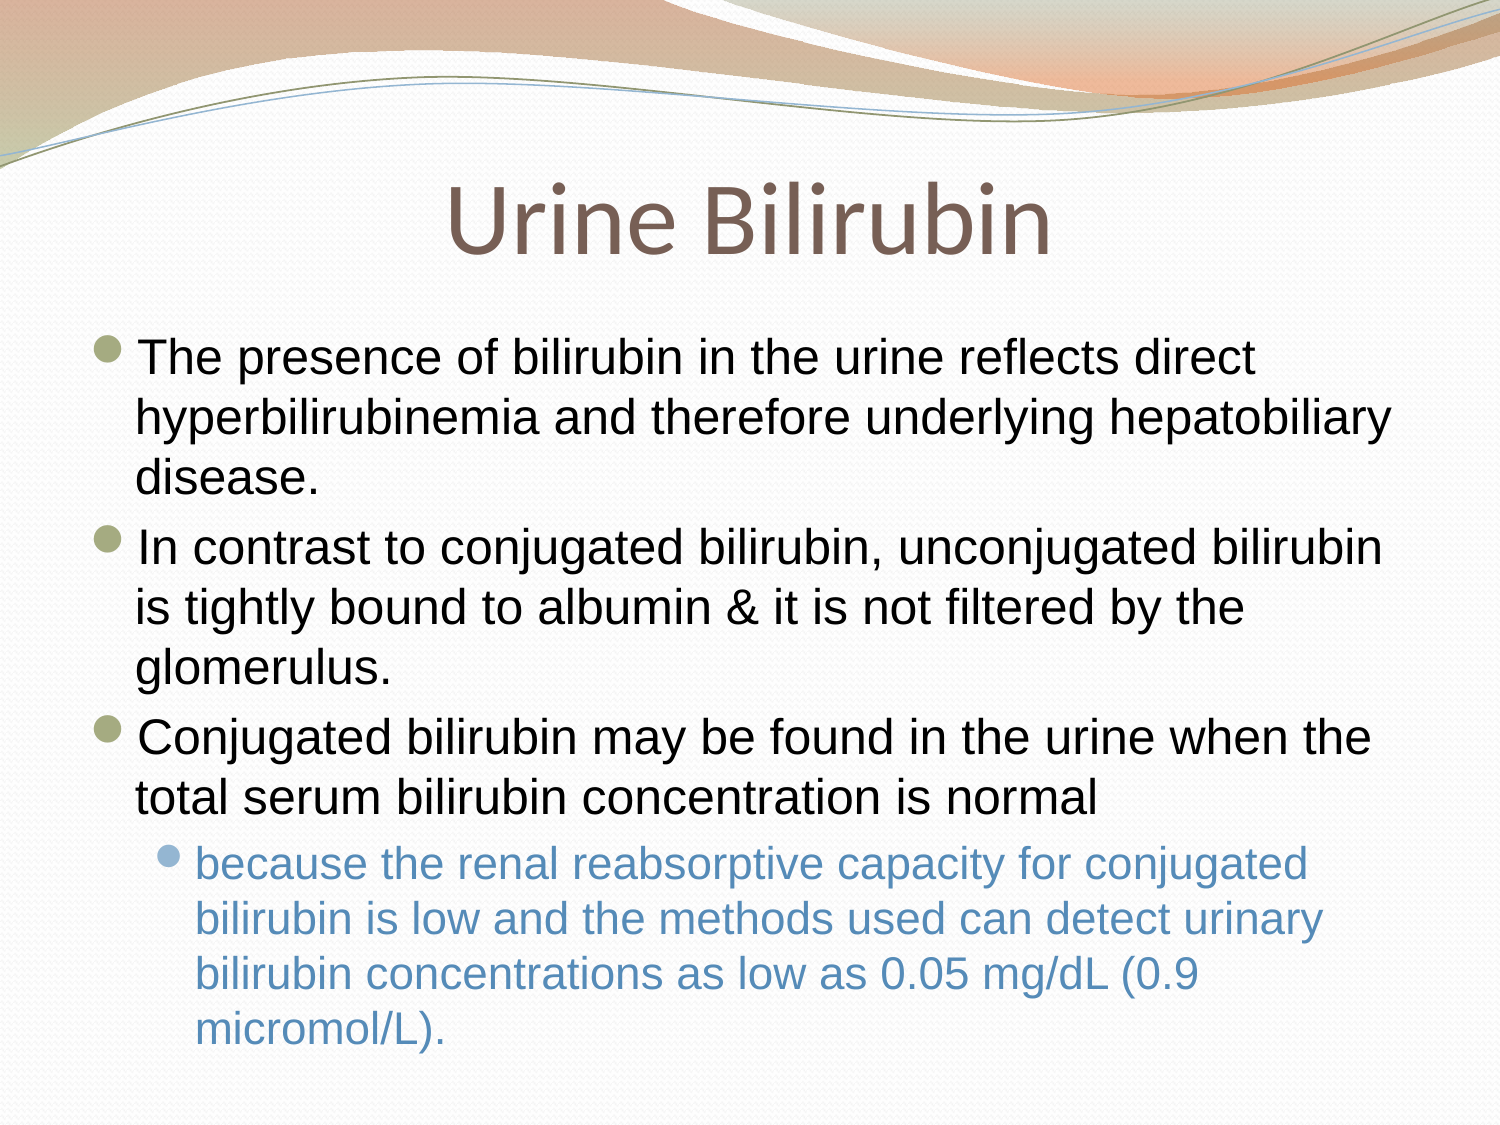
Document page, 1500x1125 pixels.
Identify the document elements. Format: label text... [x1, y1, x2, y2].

list The presence of bilirubin in the urine reflects direct hyperbilirubinemia and therefore underlying hepatobiliary disease. In contrast to conjugated bilirubin, unconjugated bilirubin is tightly bound to albumin & it is not filtered by the glomerulus. Conjugated bilirubin may be found in the urine when the total serum bilirubin concentration is normal because the renal reabsorptive capacity for conjugated bilirubin is low and the methods used can detect urinary bilirubin concentrations as low as 0.05 mg/dL (0.9 micromol/L). [75, 317, 1425, 1079]
title Urine Bilirubin [75, 115, 1425, 303]
